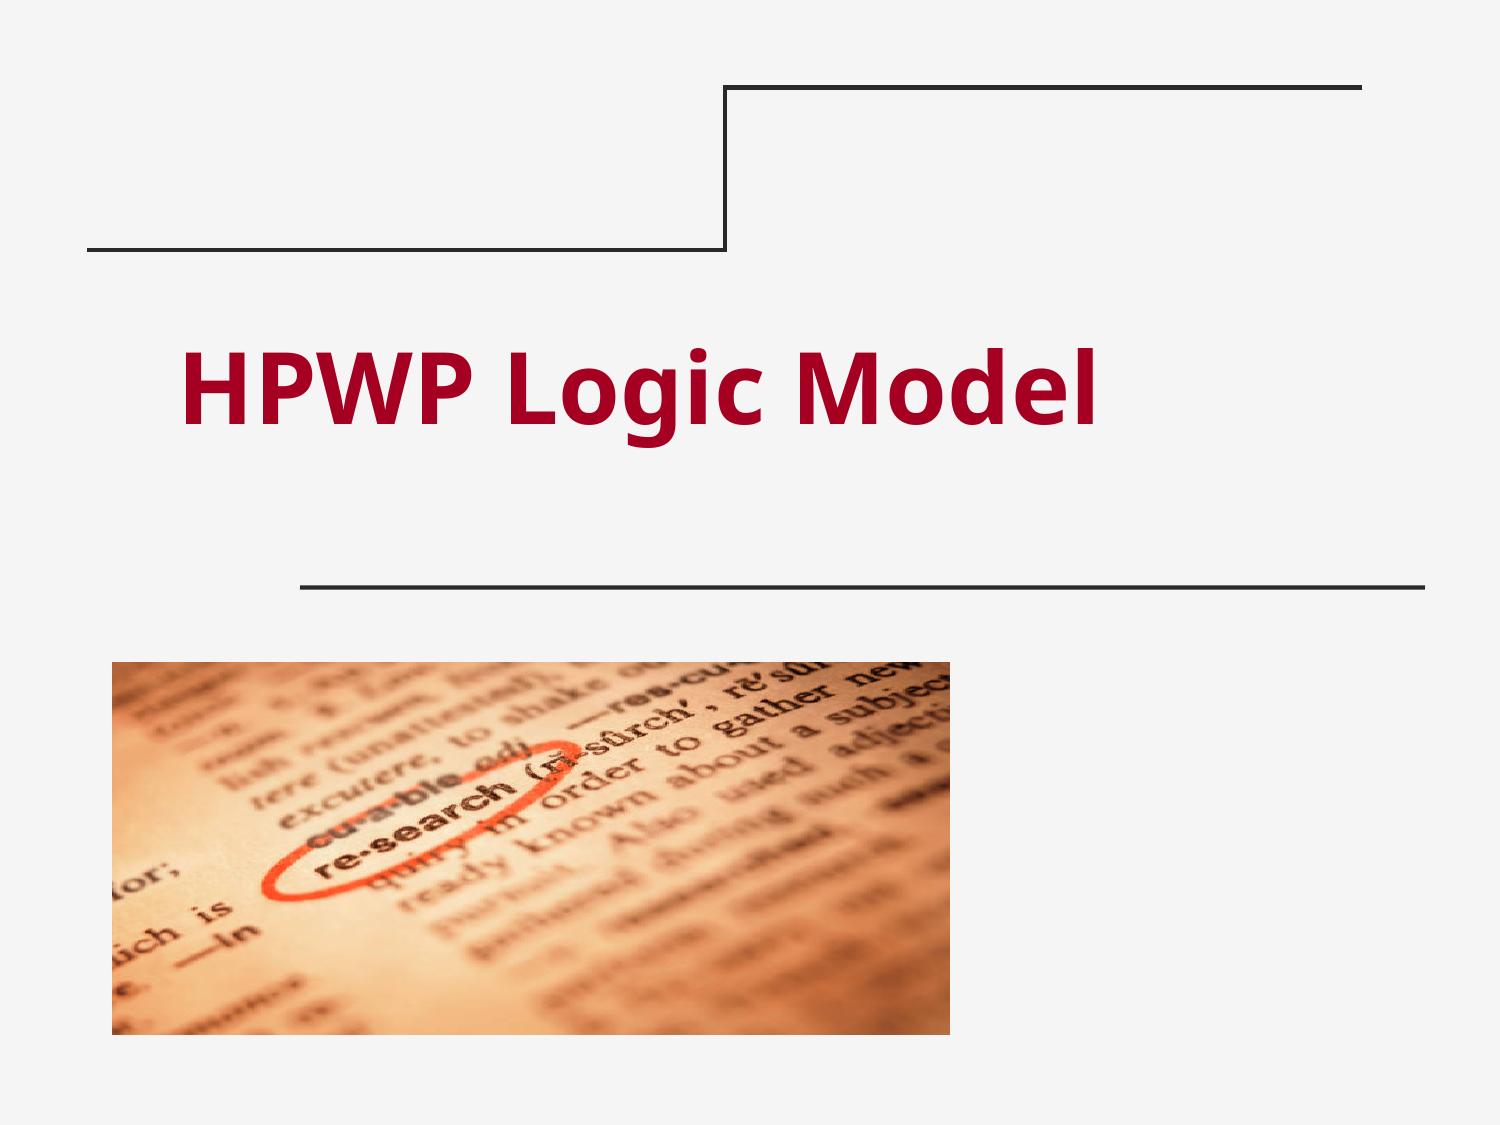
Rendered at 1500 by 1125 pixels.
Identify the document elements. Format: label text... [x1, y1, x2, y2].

picture [112, 662, 951, 1035]
title HPWP Logic Model [162, 212, 1438, 453]
